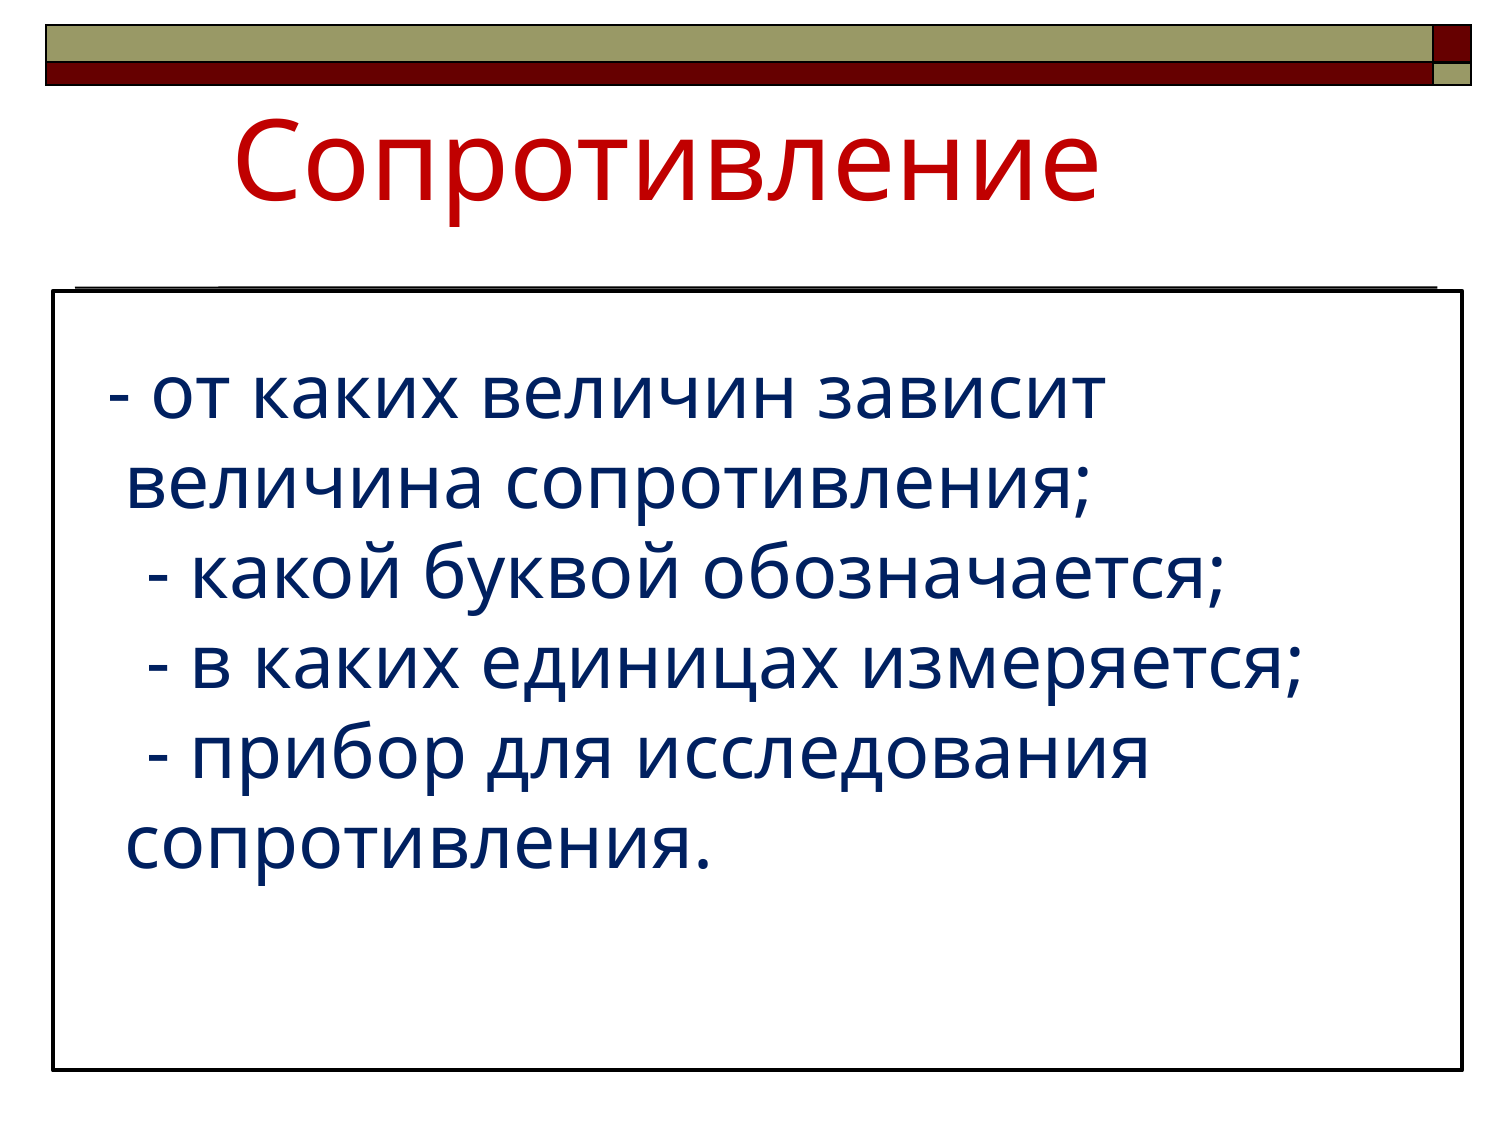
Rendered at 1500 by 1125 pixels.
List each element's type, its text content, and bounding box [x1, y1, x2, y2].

text_box - от каких величин зависит величина сопротивления; - какой буквой обозначается; - в каких единицах измеряется; - прибор для исследования сопротивления. [53, 290, 1463, 1071]
text_box [199, 0, 1425, 162]
text_box Сопротивление [64, 80, 1270, 231]
